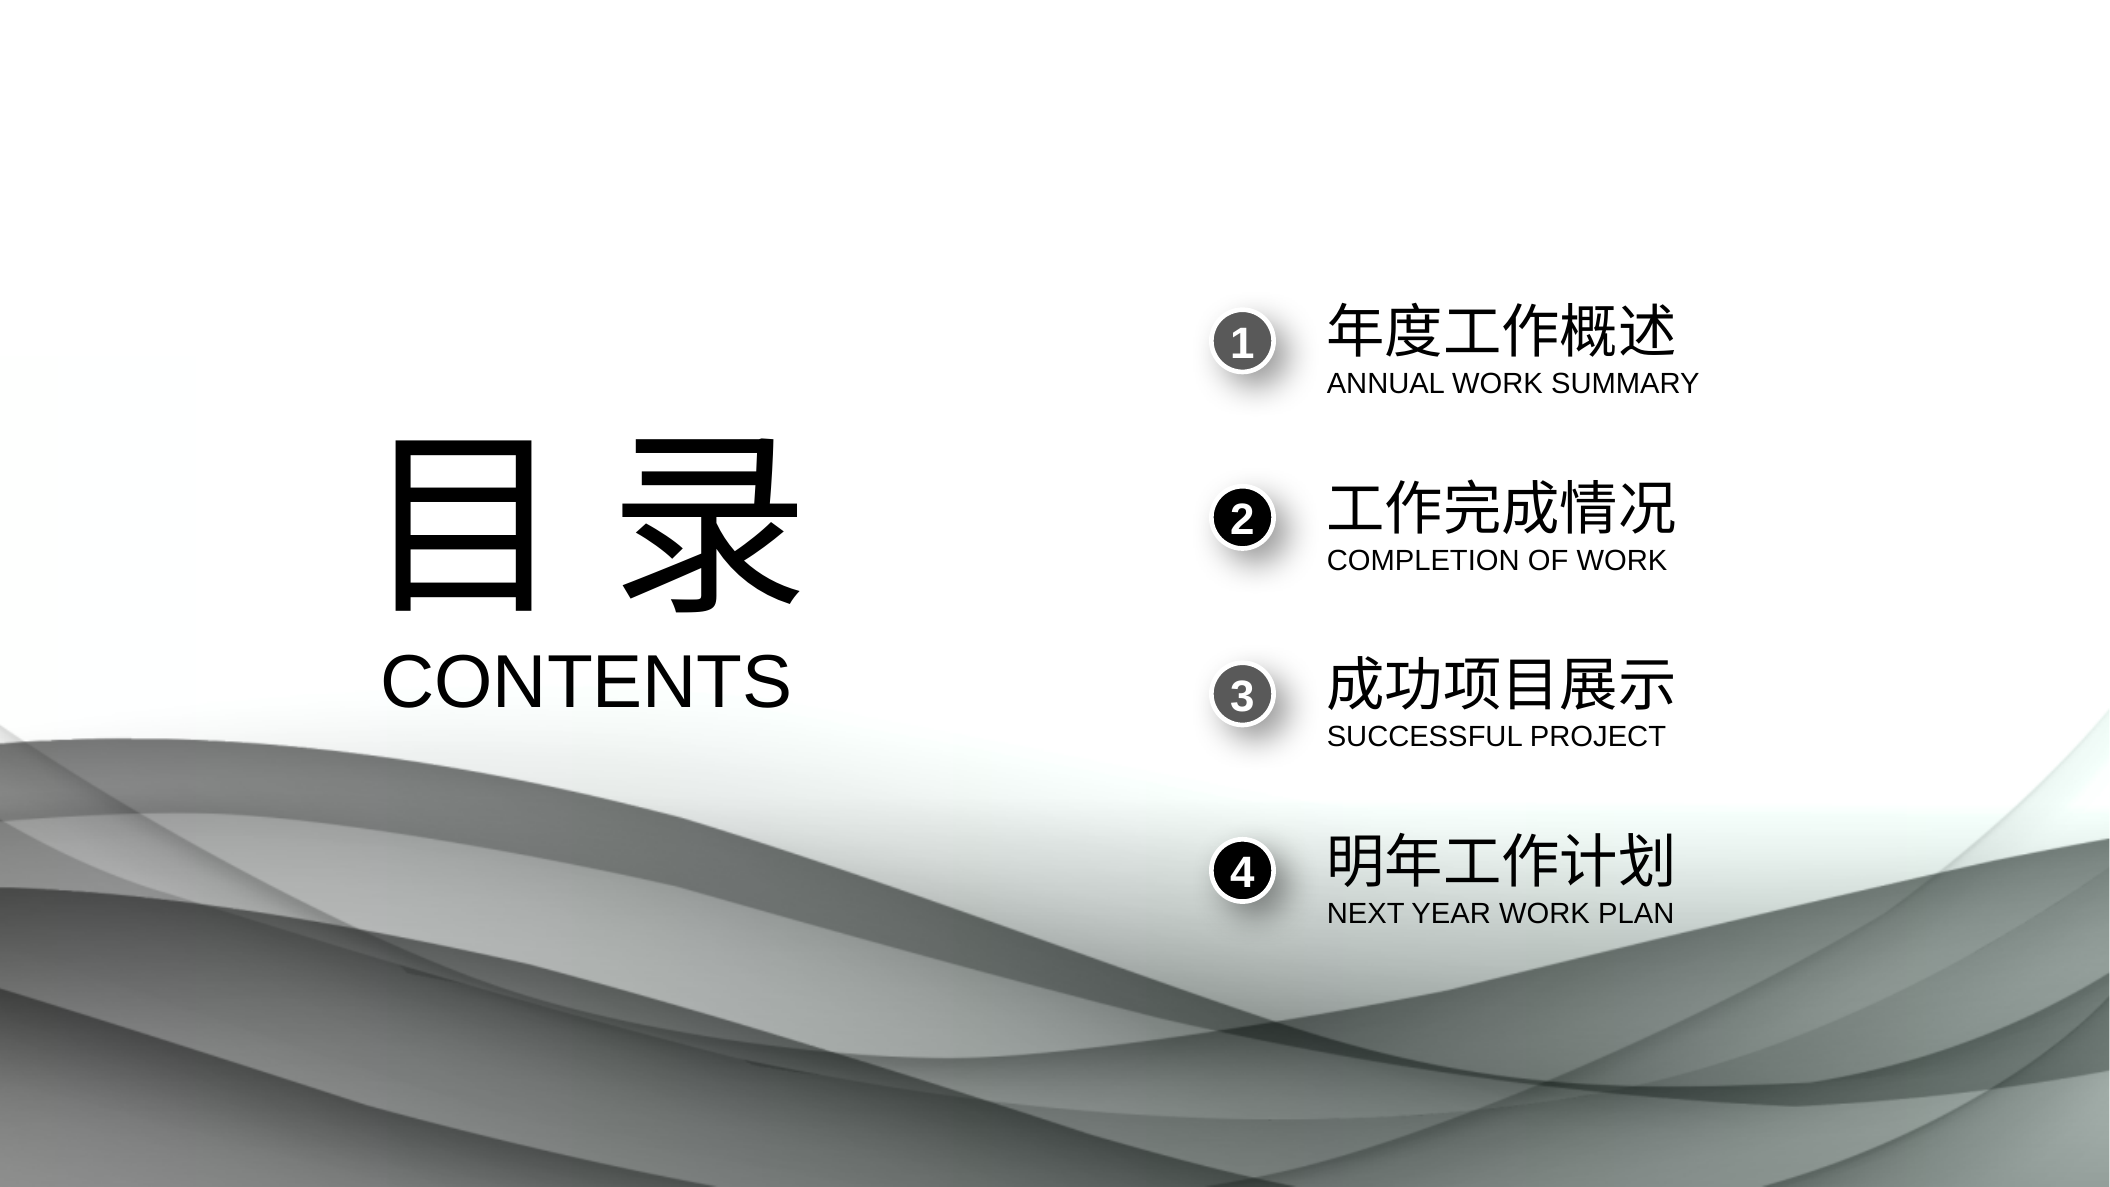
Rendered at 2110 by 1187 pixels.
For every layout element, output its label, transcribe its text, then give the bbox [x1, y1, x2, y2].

text_box 1 [1210, 308, 1275, 356]
picture [0, 356, 2110, 1187]
